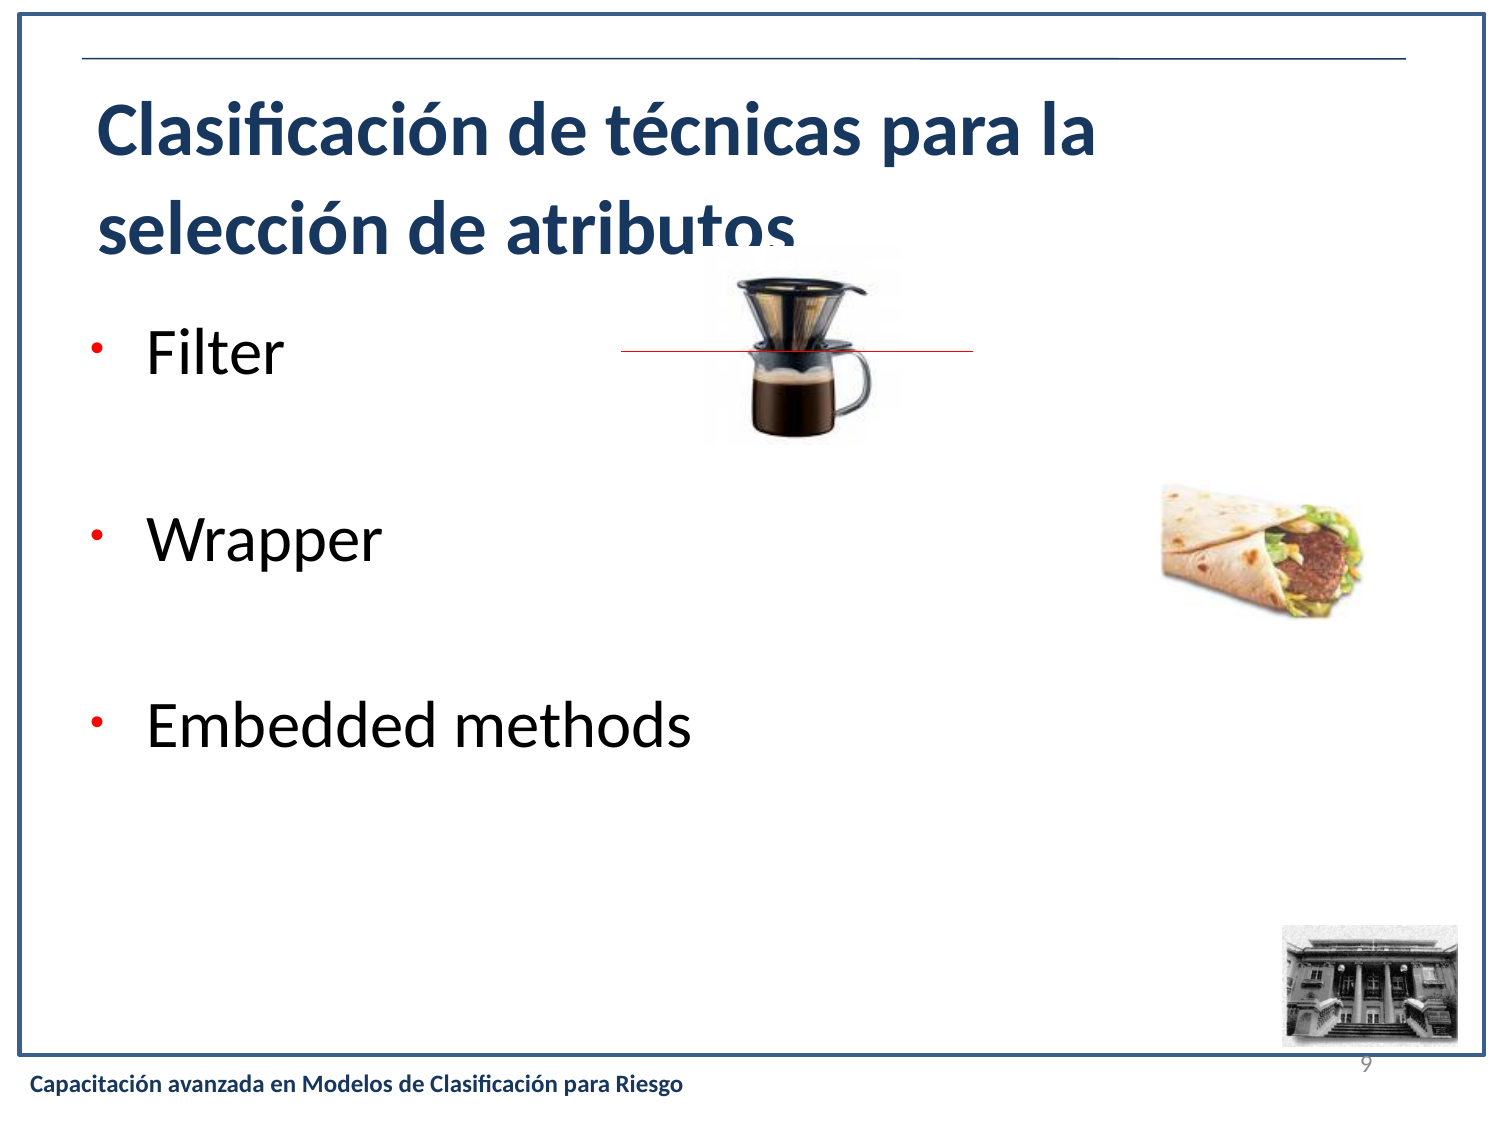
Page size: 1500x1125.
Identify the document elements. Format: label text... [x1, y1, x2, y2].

picture [702, 245, 902, 351]
list Filter Wrapper Embedded methods [74, 300, 1426, 1044]
picture [1159, 480, 1367, 622]
picture [1388, 925, 1458, 1047]
slide_number 9 [1074, 1044, 1388, 1100]
title Clasificación de técnicas para la selección de atributos [81, 115, 1414, 235]
picture [702, 352, 902, 445]
